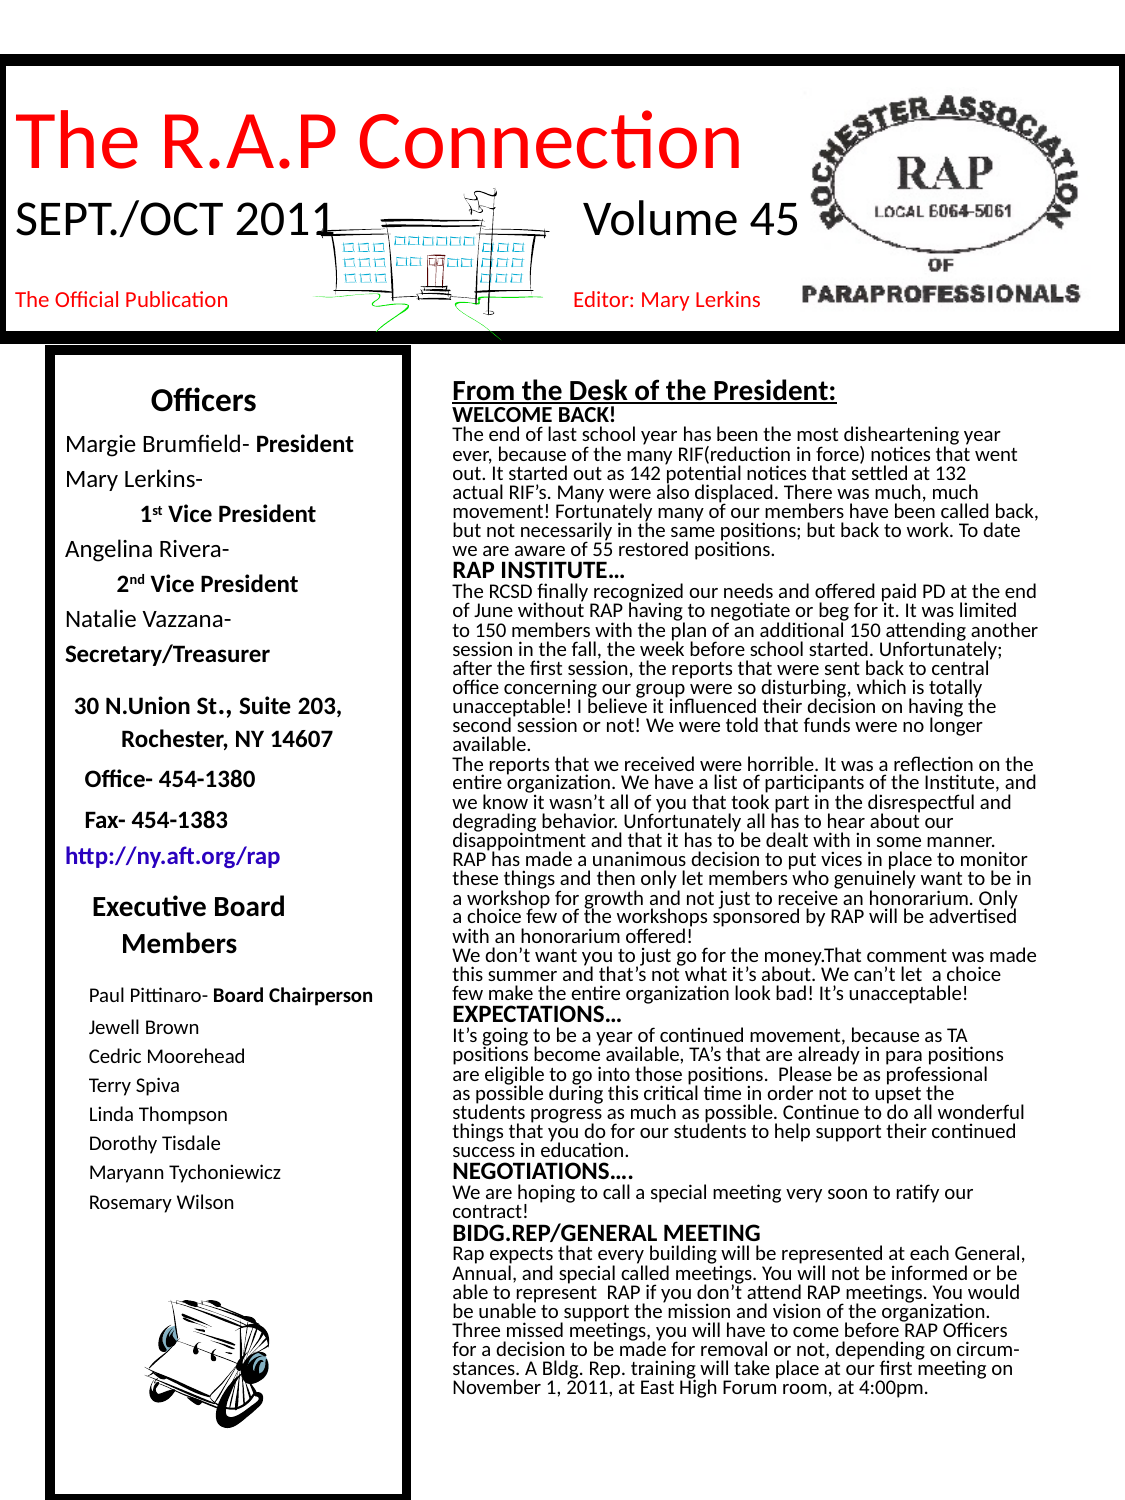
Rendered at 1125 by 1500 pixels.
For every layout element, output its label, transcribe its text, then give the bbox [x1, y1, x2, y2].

picture [143, 1299, 271, 1429]
list From the Desk of the President: WELCOME BACK! The end of last school year has been the most disheartening year ever, because of the many RIF(reduction in force) notices that went out. It started out as 142 potential notices that settled at 132 actual RIF’s. Many were also displaced. There was much, much movement! Fortunately many of our members have been called back, but not necessarily in the same positions; but back to work. To date we are aware of 55 restored positions. RAP INSTITUTE… The RCSD finally recognized our needs and offered paid PD at the end of June without RAP having to negotiate or beg for it. It was limited to 150 members with the plan of an additional 150 attending another session in the fall, the week before school started. Unfortunately; after the first session, the reports that were sent back to central office concerning our group were so disturbing, which is totally unacceptable! I believe it influenced their decision on having the second session or not! We were told that funds were no longer available. The reports that we received were horrible. It was a reflection on the entire organization. We have a list of participants of the Institute, and we know it wasn’t all of you that took part in the disrespectful and degrading behavior. Unfortunately all has to hear about our disappointment and that it has to be dealt with in some manner. RAP has made a unanimous decision to put vices in place to monitor these things and then only let members who genuinely want to be in a workshop for growth and not just to receive an honorarium. Only a choice few of the workshops sponsored by RAP will be advertised with an honorarium offered! We don’t want you to just go for the money.That comment was made this summer and that’s not what it’s about. We can’t let a choice few make the entire organization look bad! It’s unacceptable! EXPECTATIONS… It’s going to be a year of continued movement, because as TA positions become available, TA’s that are already in para positions are eligible to go into those positions. Please be as professional as possible during this critical time in order not to upset the students progress as much as possible. Continue to do all wonderful things that you do for our students to help support their continued success in education. NEGOTIATIONS…. We are hoping to call a special meeting very soon to ratify our contract! BIDG.REP/GENERAL MEETING Rap expects that every building will be represented at each General, Annual, and special called meetings. You will not be informed or be able to represent RAP if you don’t attend RAP meetings. You would be unable to support the mission and vision of the organization. Three missed meetings, you will have to come before RAP Officers for a decision to be made for removal or not, depending on circum- stances. A Bldg. Rep. training will take place at our first meeting on November 1, 2011, at East High Forum room, at 4:00pm. . [437, 340, 1063, 1479]
title The R.A.P Connection SEPT./OCT 2011 Volume 45 The Official Publication Editor: Mary Lerkins [0, 59, 1125, 338]
picture [799, 87, 1101, 325]
picture [312, 187, 550, 341]
list Officers Margie Brumfield- President Mary Lerkins- 1st Vice President Angelina Rivera- 2nd Vice President Natalie Vazzana- Secretary/Treasurer 30 N.Union St., Suite 203, Rochester, NY 14607 Office- 454-1380 Fax- 454-1383 http://ny.aft.org/rap Executive Board Members Paul Pittinaro- Board Chairperson Jewell Brown Cedric Moorehead Terry Spiva Linda Thompson Dorothy Tisdale Maryann Tychoniewicz Rosemary Wilson [49, 349, 407, 1499]
